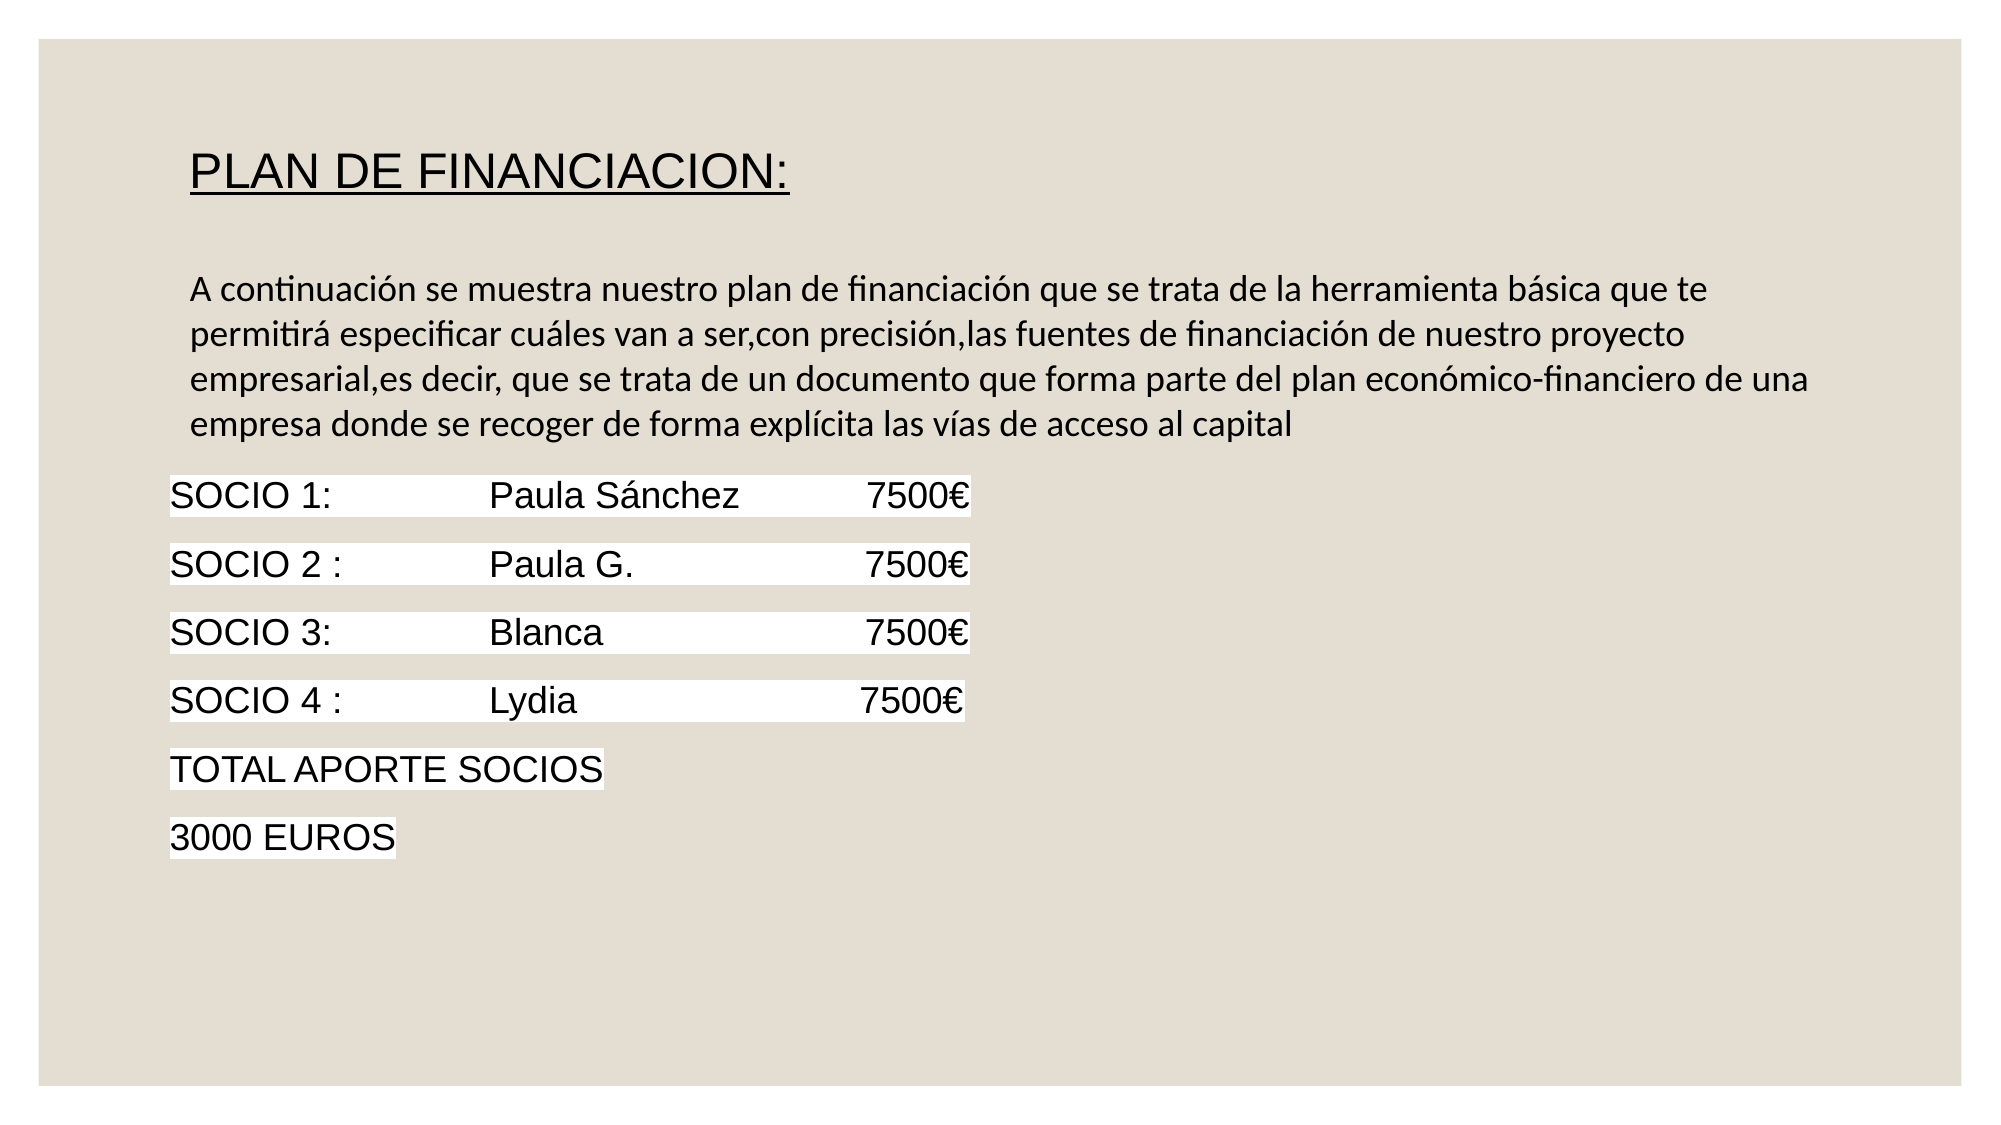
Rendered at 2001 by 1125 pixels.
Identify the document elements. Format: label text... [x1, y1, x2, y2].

text_box PLAN DE FINANCIACION: [174, 123, 1679, 249]
list SOCIO 1: Paula Sánchez 7500€ SOCIO 2 : Paula G. 7500€ SOCIO 3: Blanca 7500€ SOCIO 4 : Lydia 7500€ TOTAL APORTE SOCIOS 3000 EUROS [152, 449, 1803, 1095]
text_box A continuación se muestra nuestro plan de financiación que se trata de la herramienta básica que te permitirá especificar cuáles van a ser,con precisión,las fuentes de financiación de nuestro proyecto empresarial,es decir, que se trata de un documento que forma parte del plan económico-financiero de una empresa donde se recoger de forma explícita las vías de acceso al capital [174, 249, 1861, 408]
